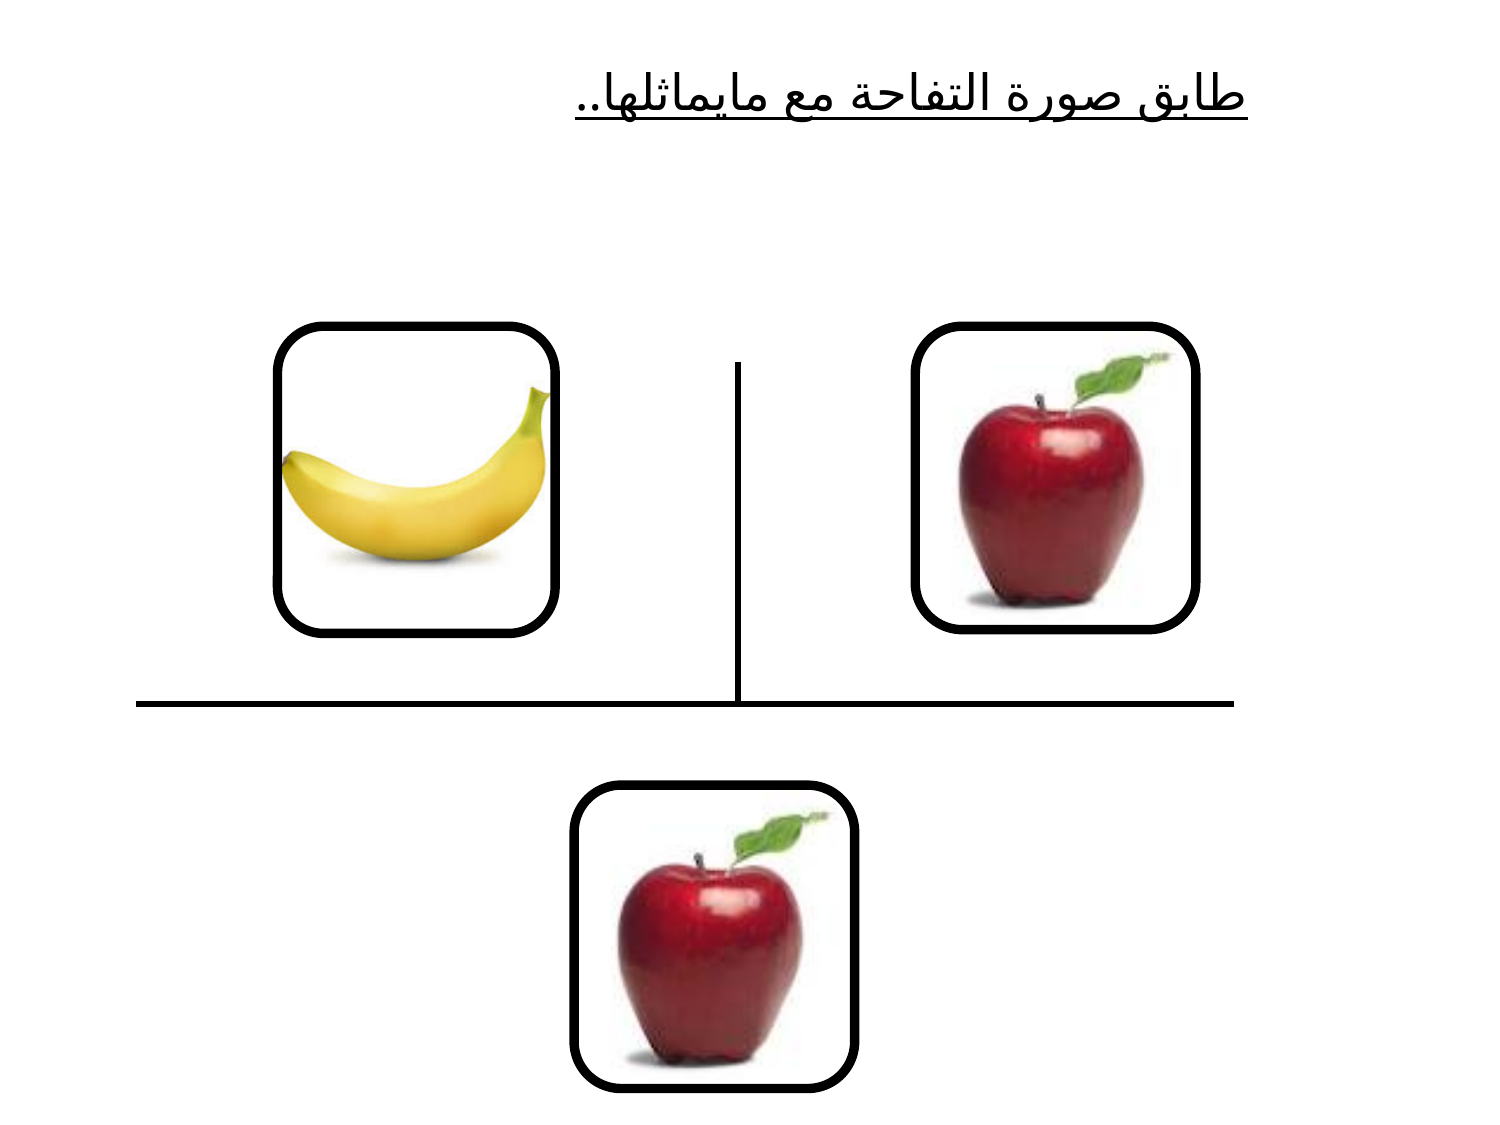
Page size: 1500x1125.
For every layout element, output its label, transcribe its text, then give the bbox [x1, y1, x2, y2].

picture [915, 326, 1197, 630]
picture [277, 326, 556, 634]
text_box طابق صورة التفاحة مع مايماثلها.. [75, 52, 1263, 240]
picture [573, 784, 855, 1089]
